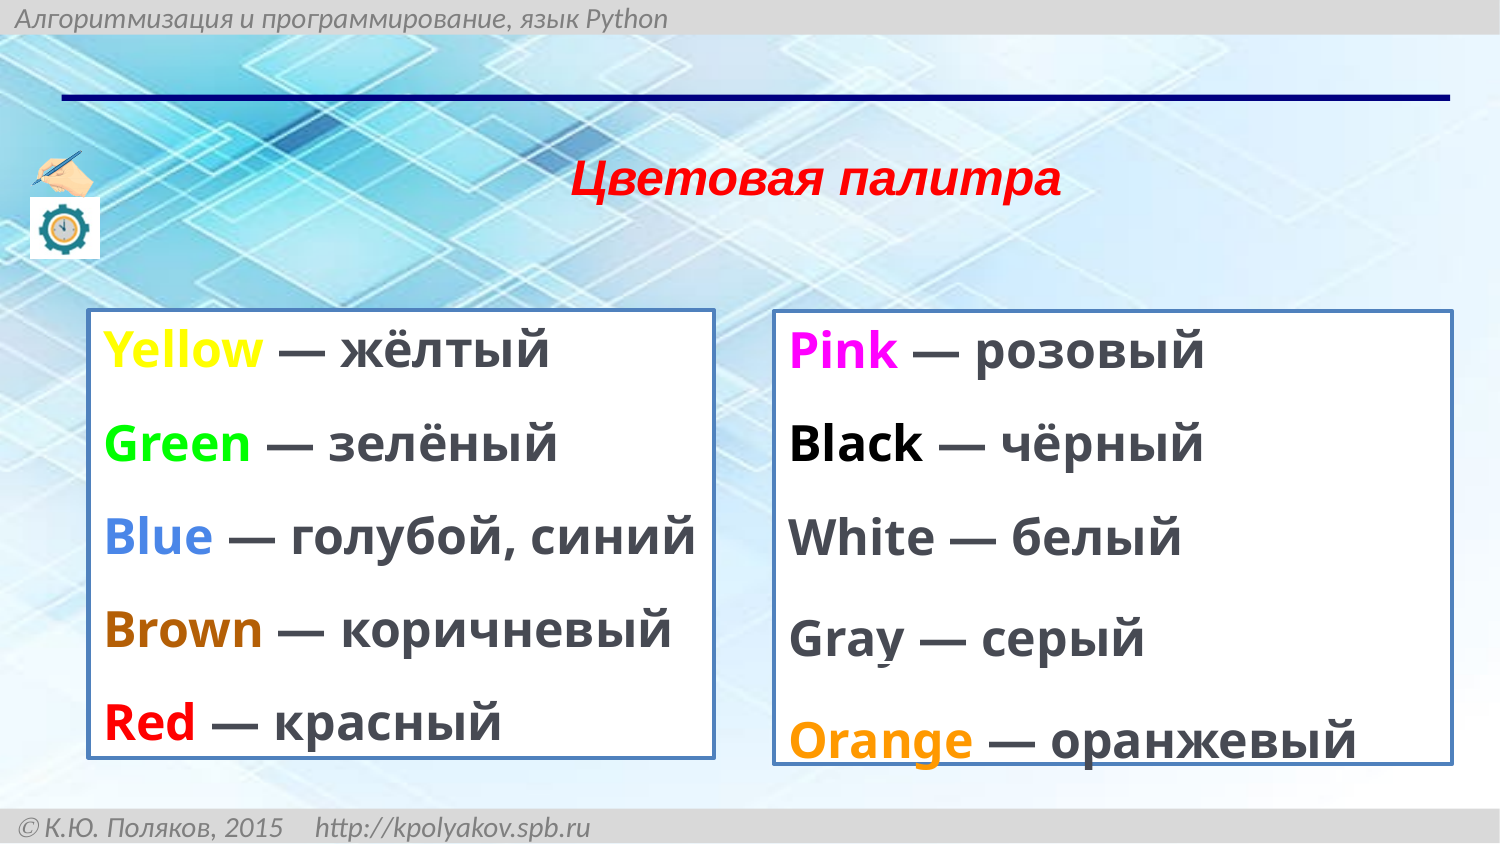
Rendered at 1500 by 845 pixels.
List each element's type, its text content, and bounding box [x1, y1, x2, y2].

text_box Pink — розовый Black — чёрный White — белый Gray — серый Orange — оранжевый [772, 309, 1454, 766]
text_box Yellow — жёлтый Green — зелёный Blue — голубой, синий Brown — коричневый Red — красный [86, 308, 716, 760]
picture [0, 35, 1500, 808]
text_box Цветовая палитра [309, 146, 1323, 205]
